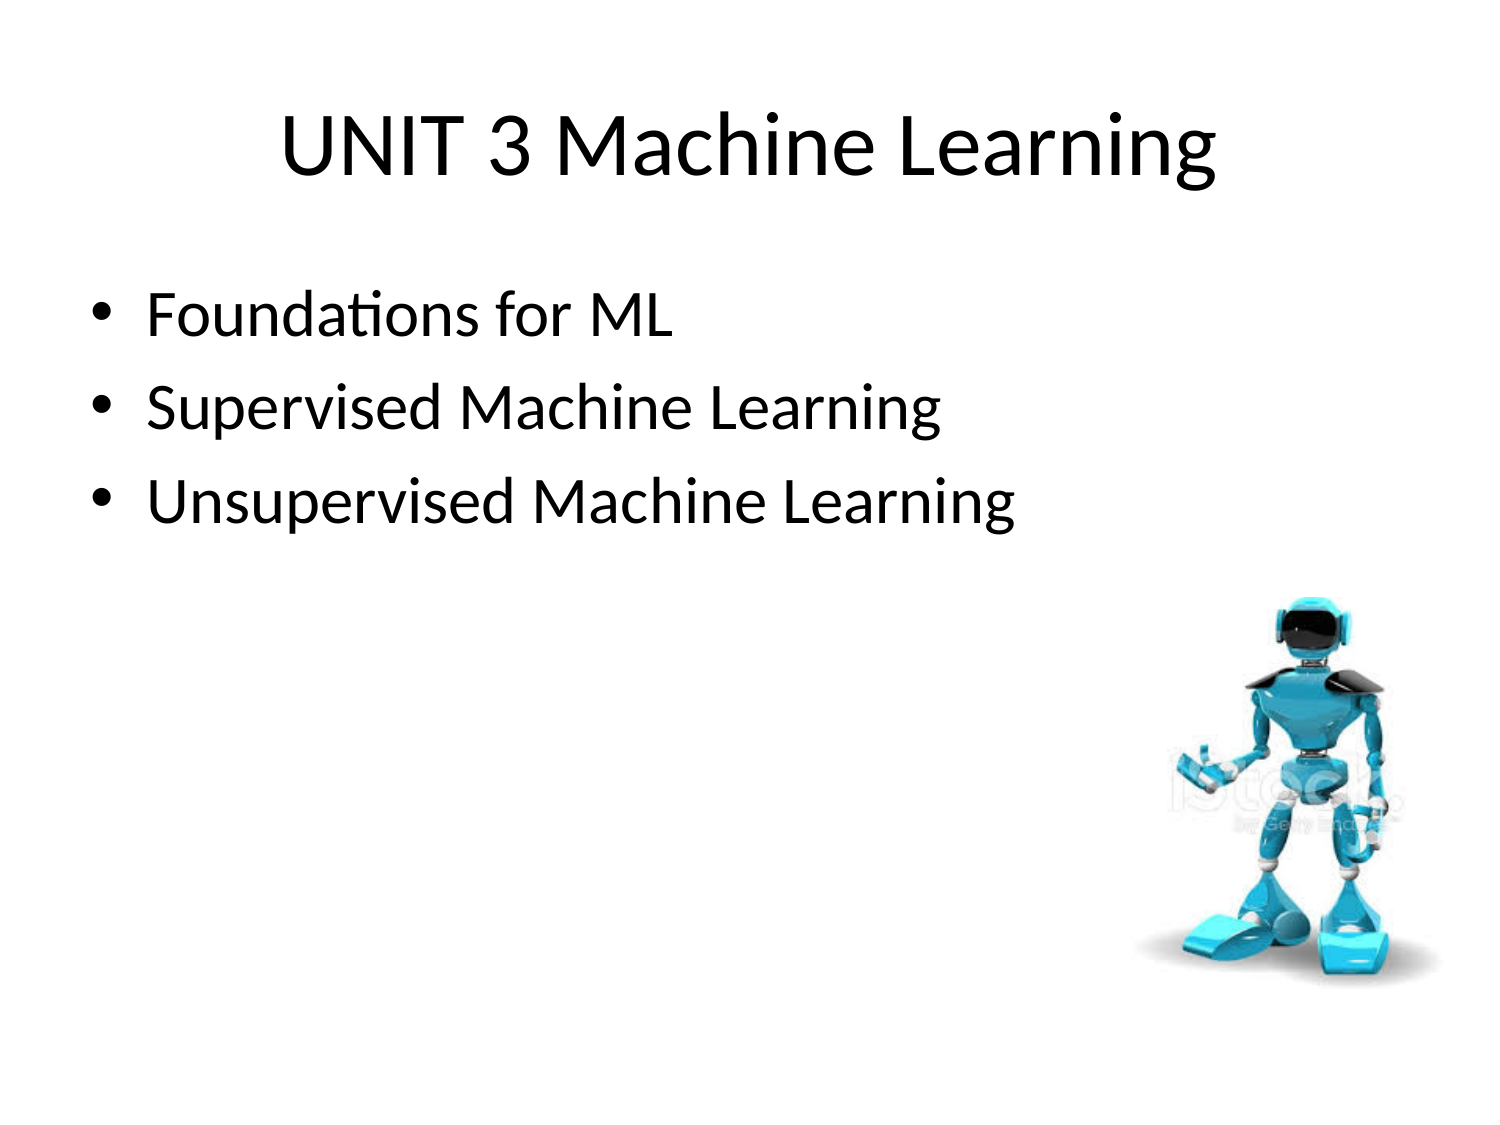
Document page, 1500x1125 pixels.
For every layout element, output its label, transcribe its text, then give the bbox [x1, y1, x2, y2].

list Foundations for ML Supervised Machine Learning Unsupervised Machine Learning [75, 262, 1425, 1005]
picture [1130, 596, 1445, 990]
title UNIT 3 Machine Learning [75, 45, 1425, 233]
